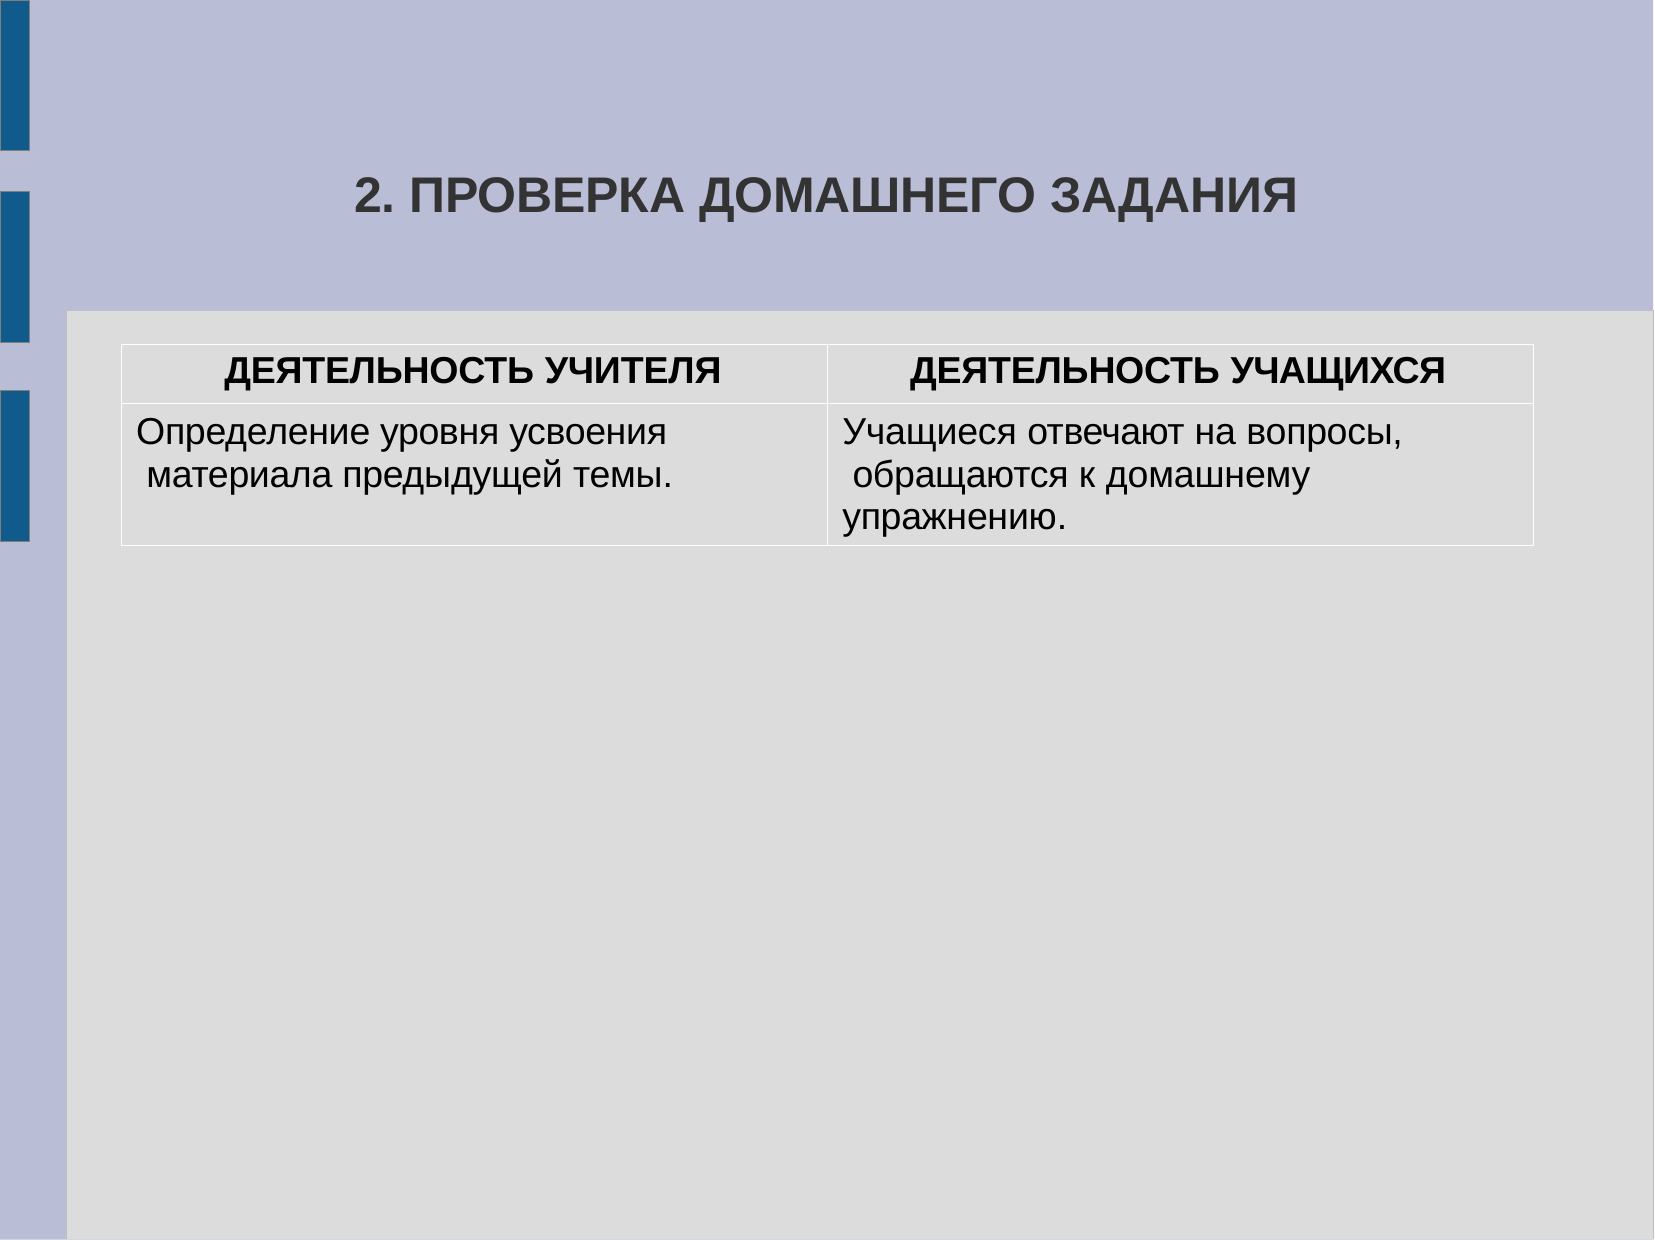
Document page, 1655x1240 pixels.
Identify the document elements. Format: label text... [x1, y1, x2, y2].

title 2. ПРОВЕРКА ДОМАШНЕГО ЗАДАНИЯ [352, 160, 1303, 344]
table_header ДЕЯТЕЛЬНОСТЬ УЧАЩИХСЯ [828, 345, 1533, 403]
table_cell Определение уровня усвоения материала предыдущей темы. [122, 404, 827, 545]
table_cell Учащиеся отвечают на вопросы, обращаются к домашнему упражнению. [828, 404, 1533, 545]
table_header ДЕЯТЕЛЬНОСТЬ УЧИТЕЛЯ [122, 345, 827, 403]
